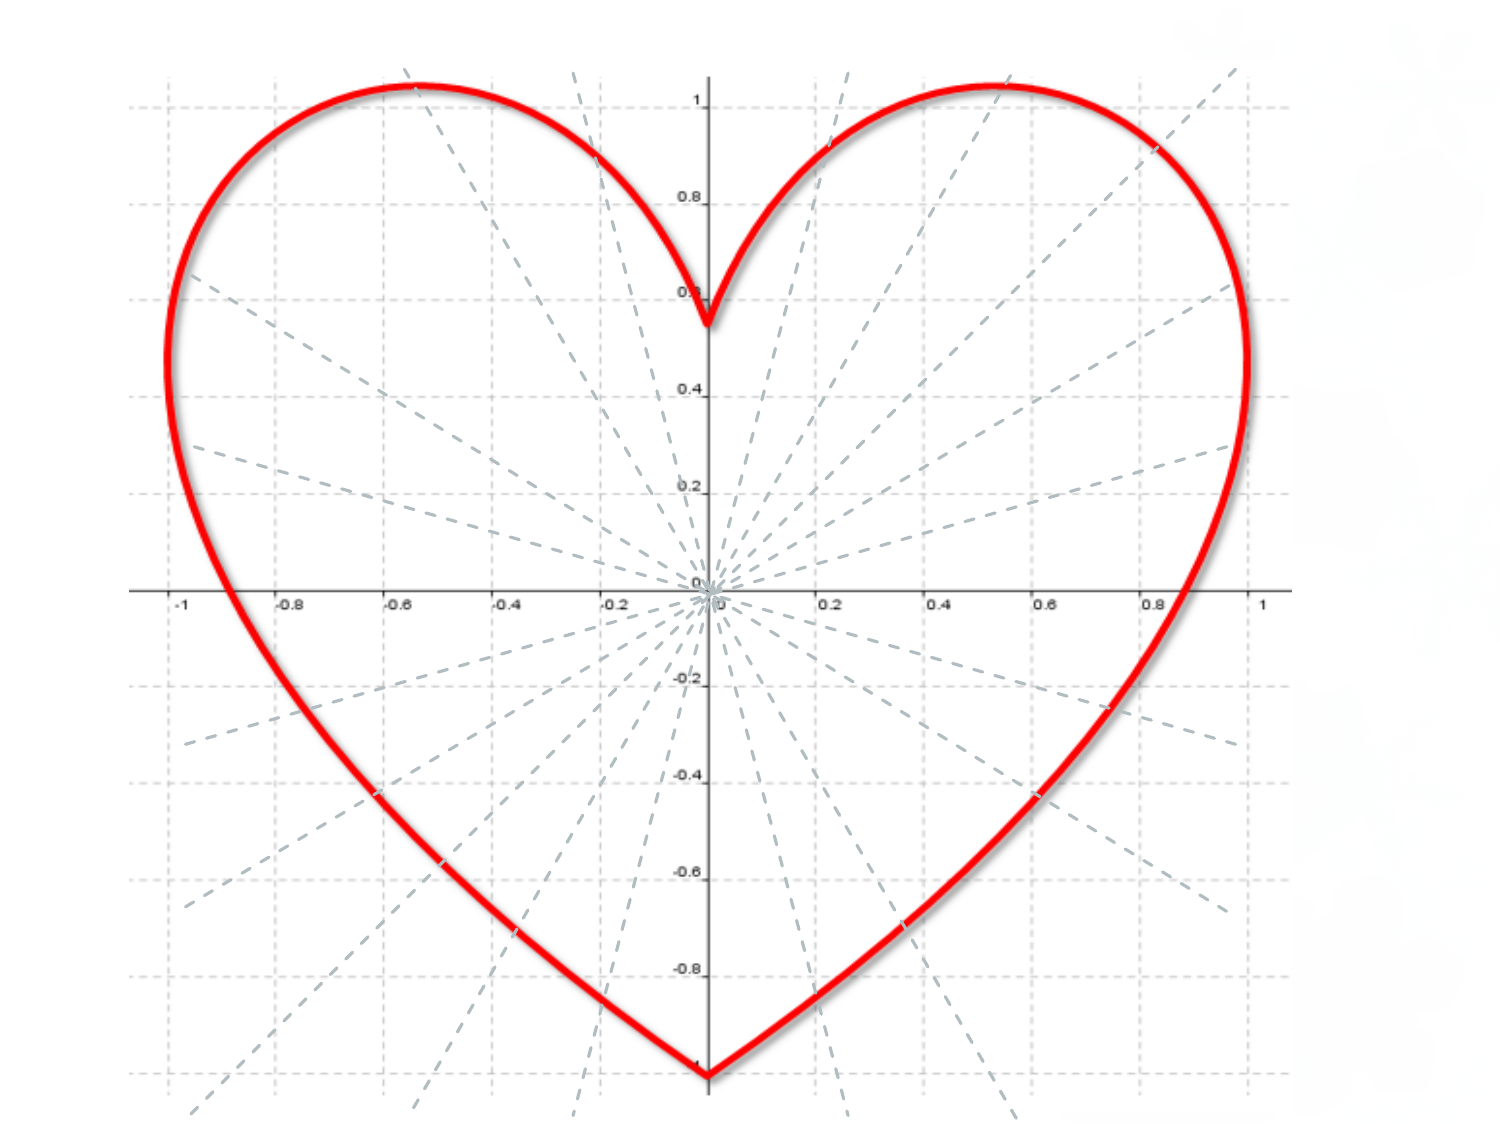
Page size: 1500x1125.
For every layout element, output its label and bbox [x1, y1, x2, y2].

text_box [185, 68, 1237, 443]
text_box [572, 72, 849, 1117]
text_box [856, 443, 1237, 745]
picture [128, 58, 1293, 1113]
text_box [855, 752, 1237, 1120]
text_box [185, 443, 566, 745]
text_box [185, 753, 566, 1120]
